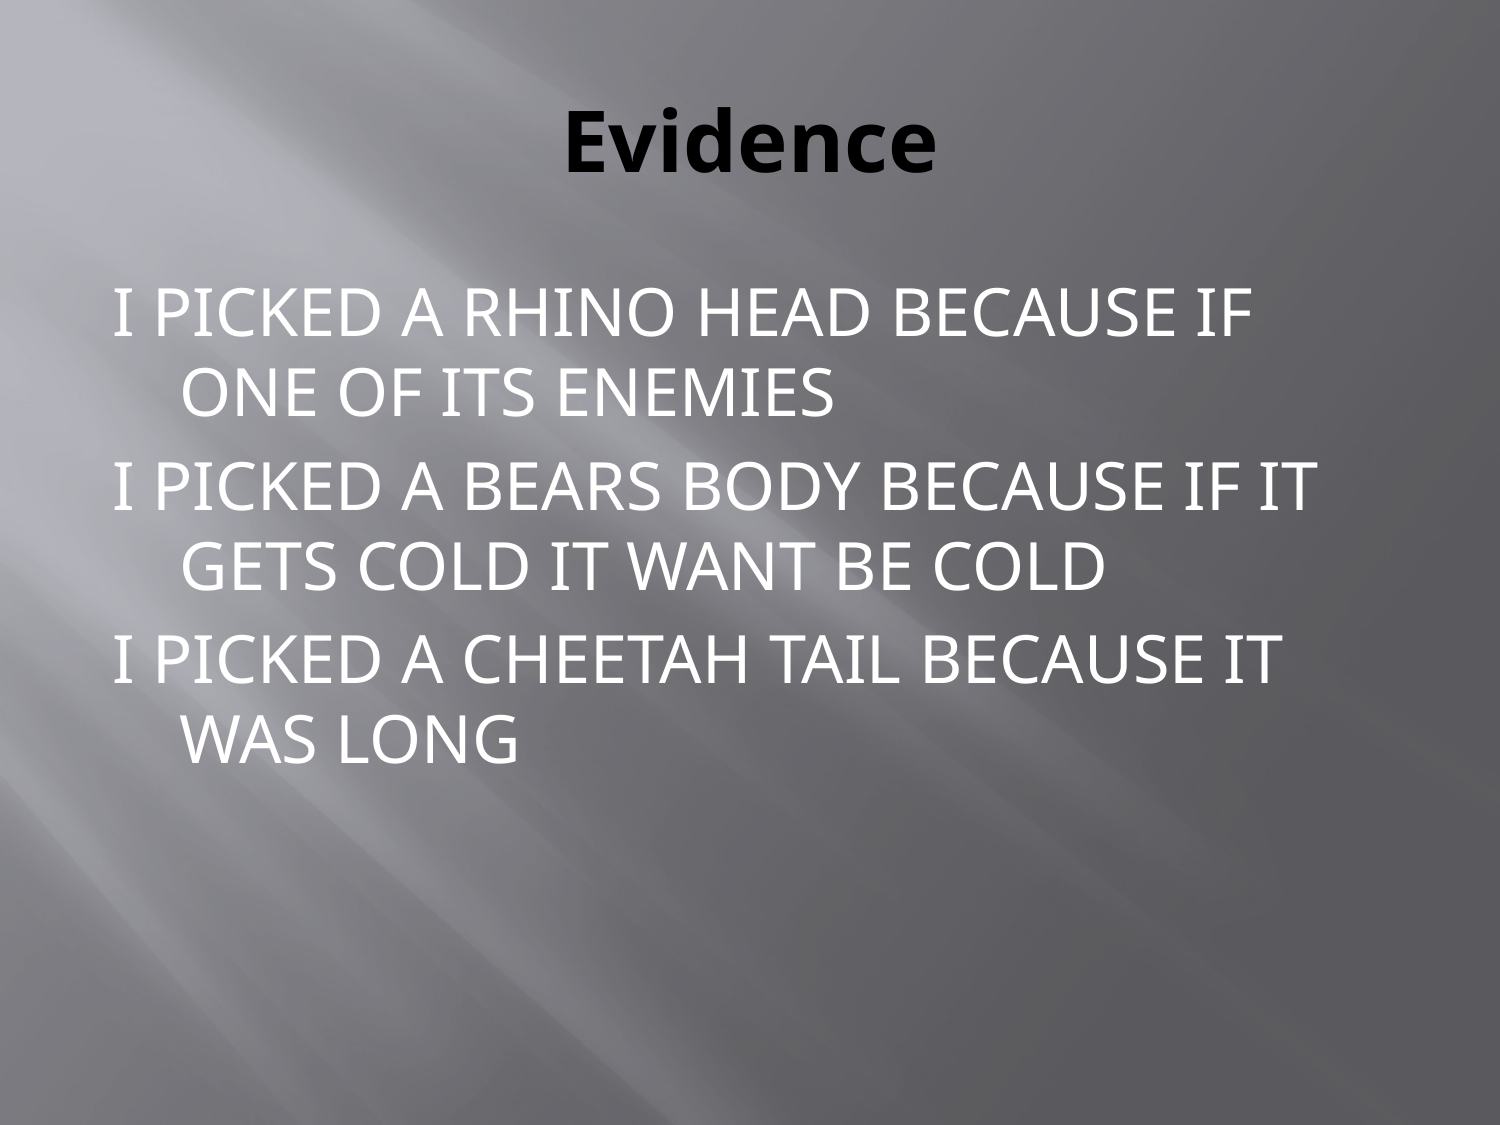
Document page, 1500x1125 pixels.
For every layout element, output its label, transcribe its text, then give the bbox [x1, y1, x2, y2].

title Evidence [75, 45, 1425, 233]
list I PICKED A RHINO HEAD BECAUSE IF ONE OF ITS ENEMIES I PICKED A BEARS BODY BECAUSE IF IT GETS COLD IT WANT BE COLD I PICKED A CHEETAH TAIL BECAUSE IT WAS LONG [75, 262, 1425, 1035]
